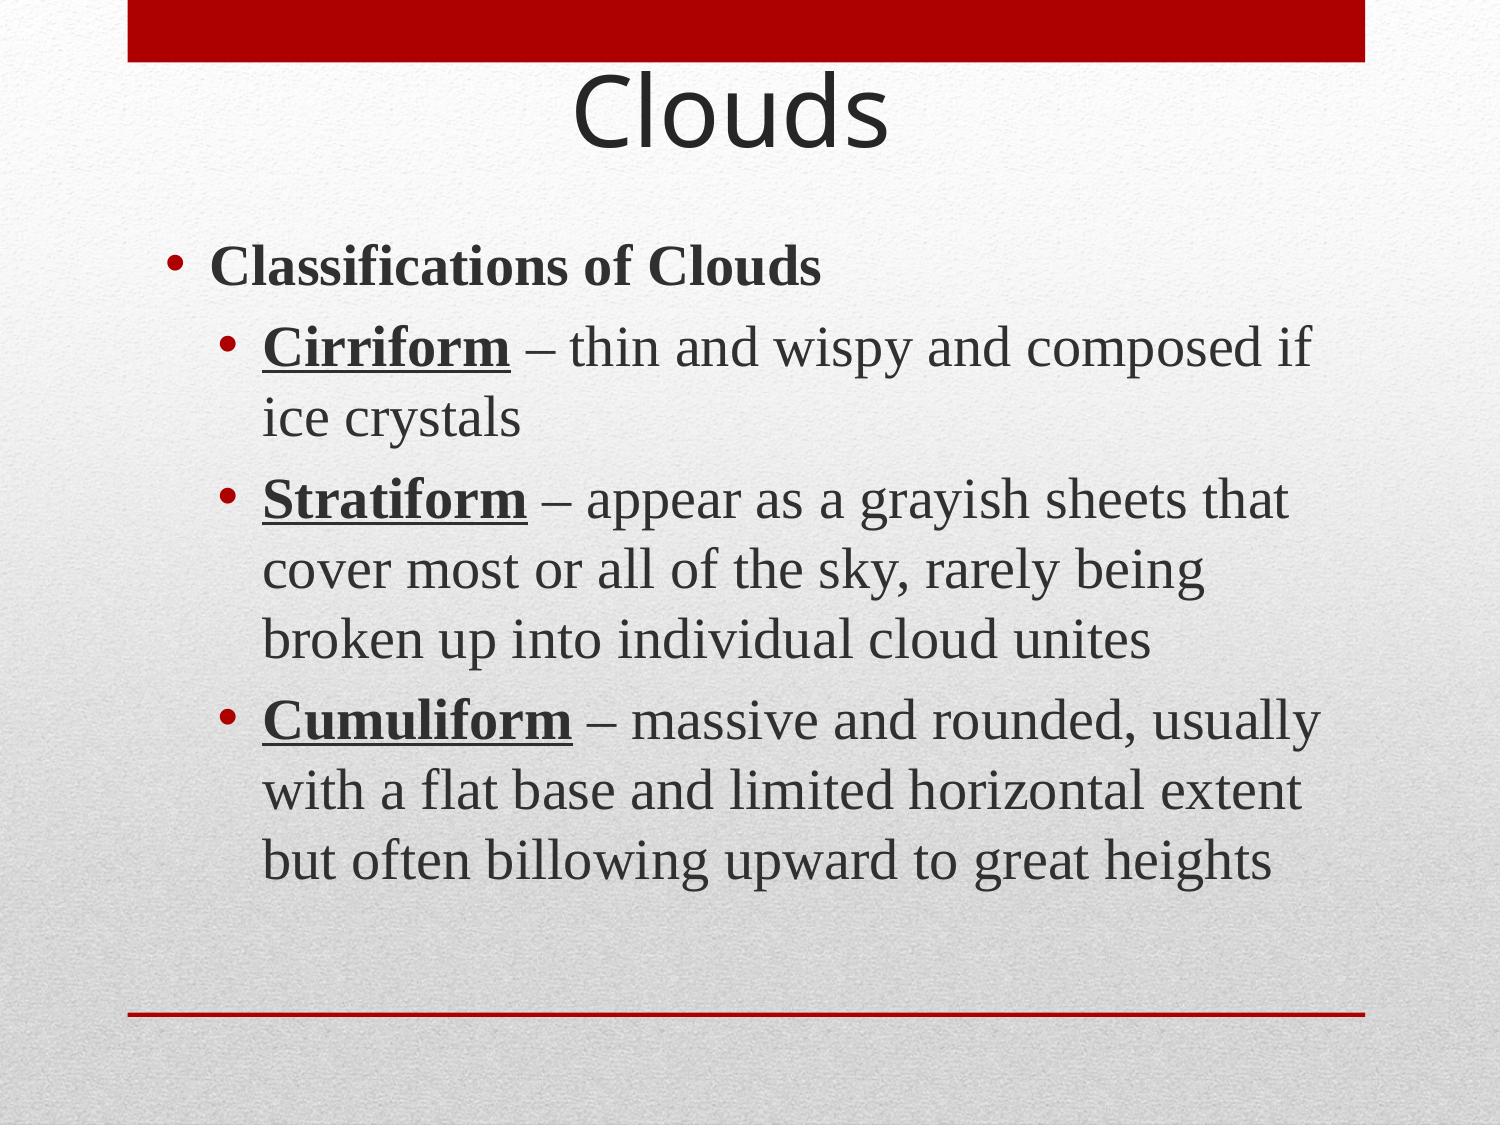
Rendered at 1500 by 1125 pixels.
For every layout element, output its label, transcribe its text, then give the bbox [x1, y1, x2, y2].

title Clouds [162, 0, 1300, 175]
list Classifications of Clouds Cirriform – thin and wispy and composed if ice crystals Stratiform – appear as a grayish sheets that cover most or all of the sky, rarely being broken up into individual cloud unites Cumuliform – massive and rounded, usually with a flat base and limited horizontal extent but often billowing upward to great heights [150, 187, 1350, 931]
